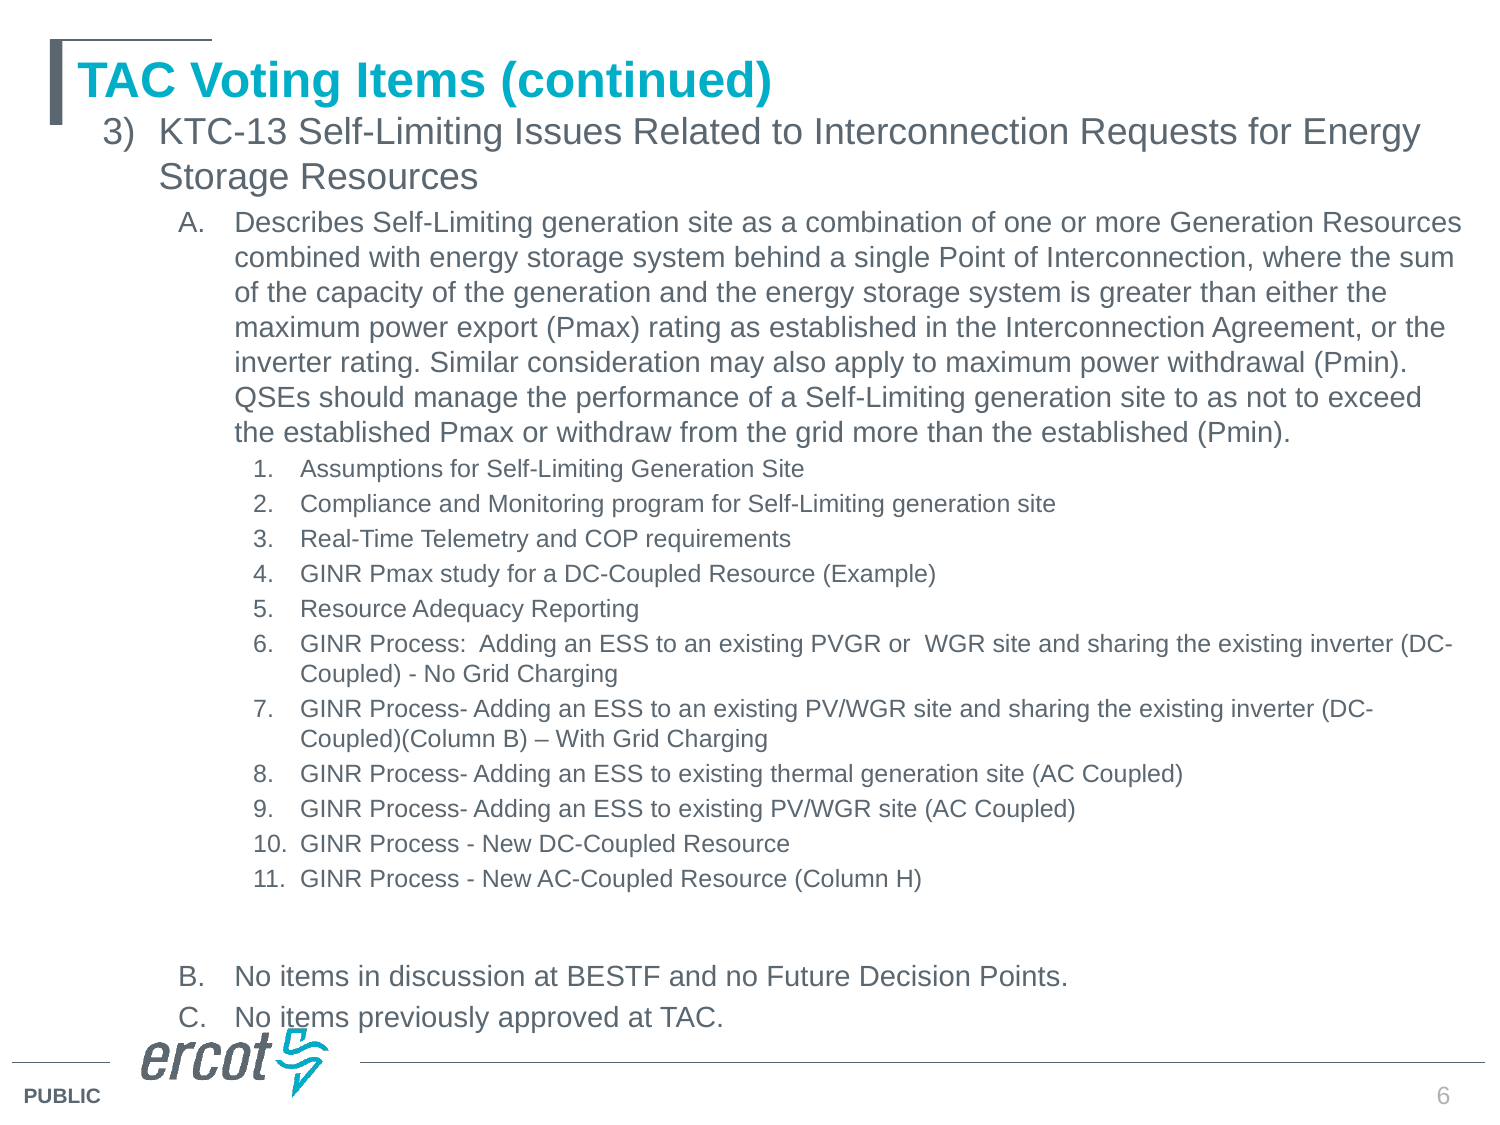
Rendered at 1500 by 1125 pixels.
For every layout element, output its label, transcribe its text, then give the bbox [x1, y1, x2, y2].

title TAC Voting Items (continued) [62, 39, 1450, 99]
list KTC-13 Self-Limiting Issues Related to Interconnection Requests for Energy Storage Resources Describes Self-Limiting generation site as a combination of one or more Generation Resources combined with energy storage system behind a single Point of Interconnection, where the sum of the capacity of the generation and the energy storage system is greater than either the maximum power export (Pmax) rating as established in the Interconnection Agreement, or the inverter rating. Similar consideration may also apply to maximum power withdrawal (Pmin). QSEs should manage the performance of a Self-Limiting generation site to as not to exceed the established Pmax or withdraw from the grid more than the established (Pmin). Assumptions for Self-Limiting Generation Site Compliance and Monitoring program for Self-Limiting generation site Real-Time Telemetry and COP requirements GINR Pmax study for a DC-Coupled Resource (Example) Resource Adequacy Reporting GINR Process: Adding an ESS to an existing PVGR or WGR site and sharing the existing inverter (DC-Coupled) - No Grid Charging GINR Process- Adding an ESS to an existing PV/WGR site and sharing the existing inverter (DC-Coupled)(Column B) – With Grid Charging GINR Process- Adding an ESS to existing thermal generation site (AC Coupled) GINR Process- Adding an ESS to existing PV/WGR site (AC Coupled) GINR Process - New DC-Coupled Resource GINR Process - New AC-Coupled Resource (Column H) No items in discussion at BESTF and no Future Decision Points. No items previously approved at TAC. [12, 99, 1488, 1025]
picture [137, 1025, 332, 1100]
slide_number 6 [1400, 1076, 1488, 1113]
